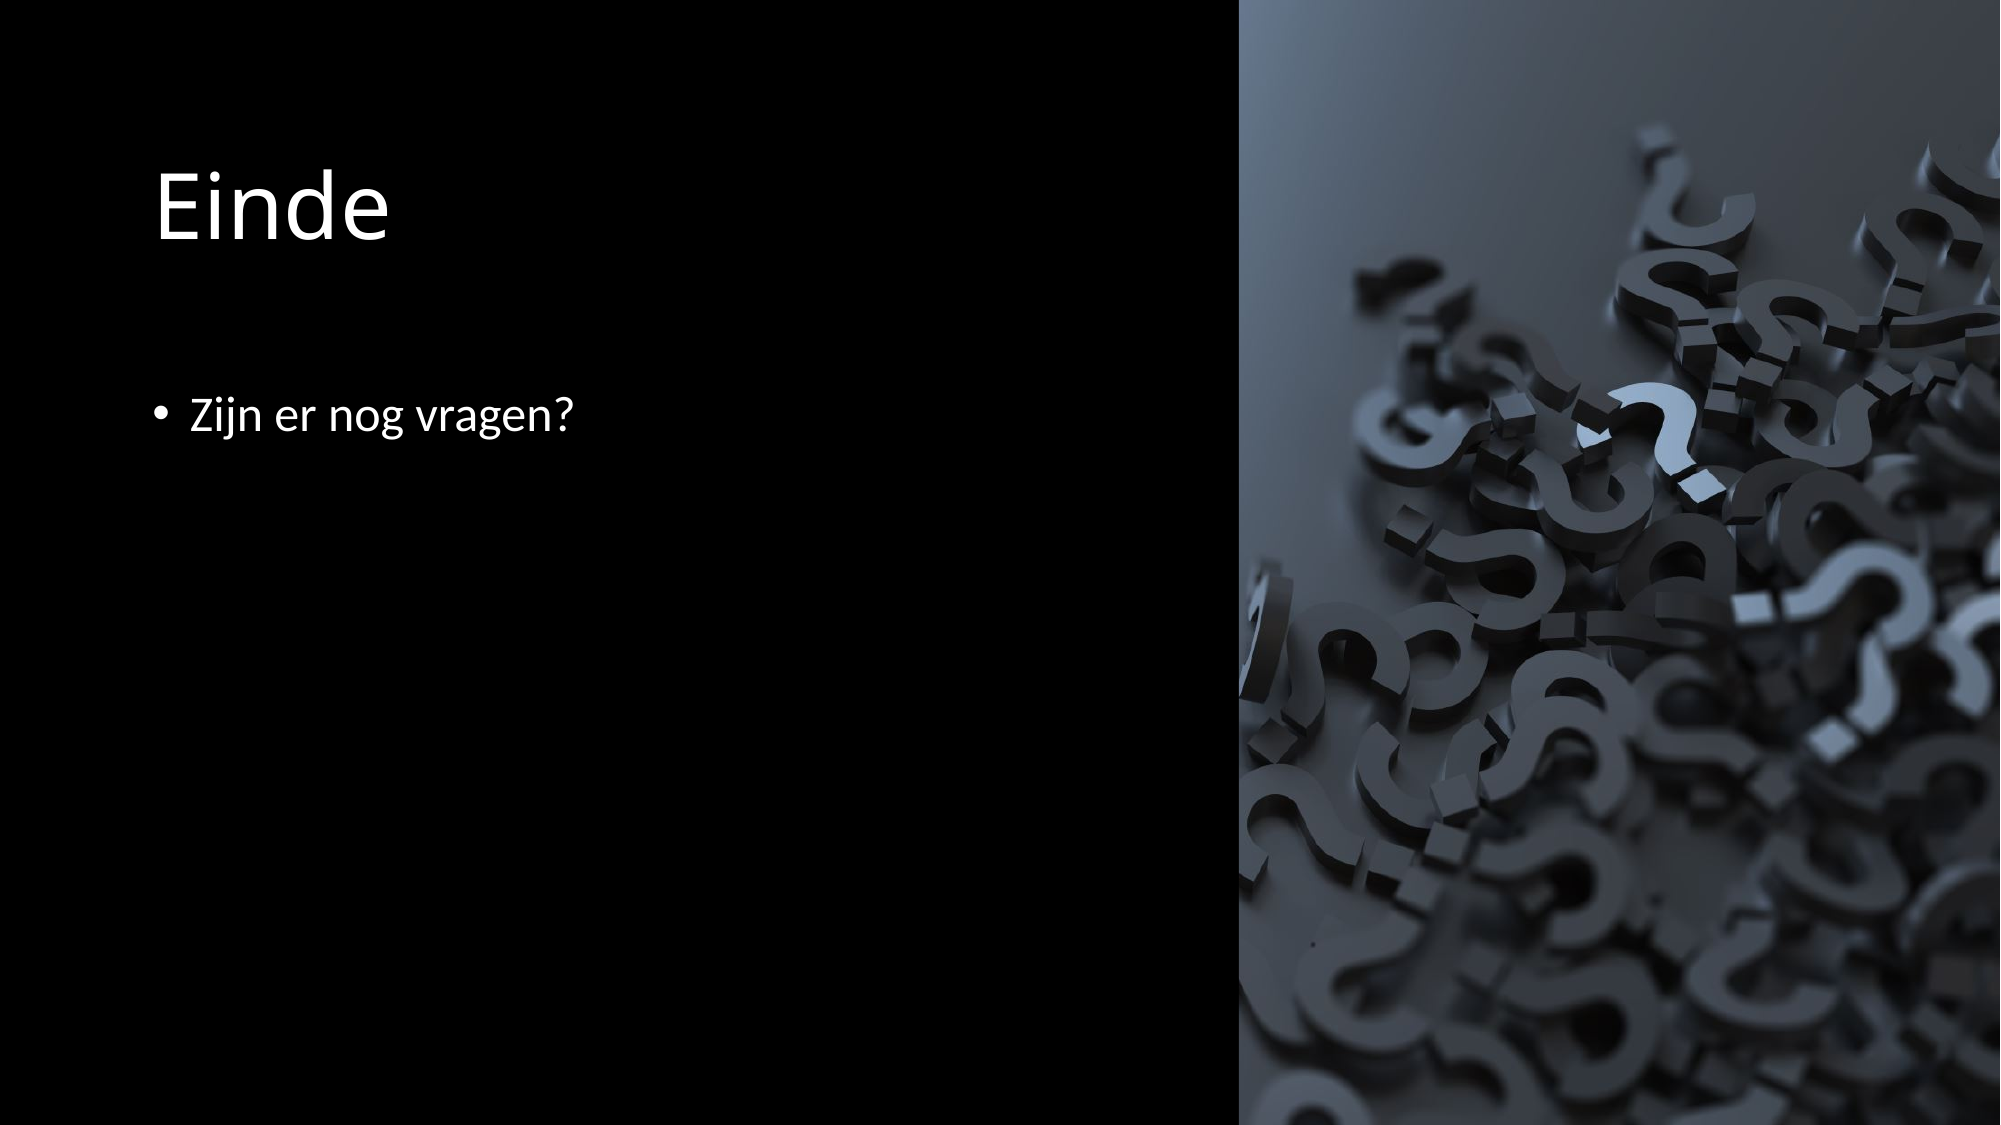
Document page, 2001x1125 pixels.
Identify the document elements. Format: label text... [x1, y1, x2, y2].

picture [1238, 0, 2000, 1125]
list Zijn er nog vragen? [137, 381, 1164, 1014]
title Einde [137, 59, 1164, 360]
